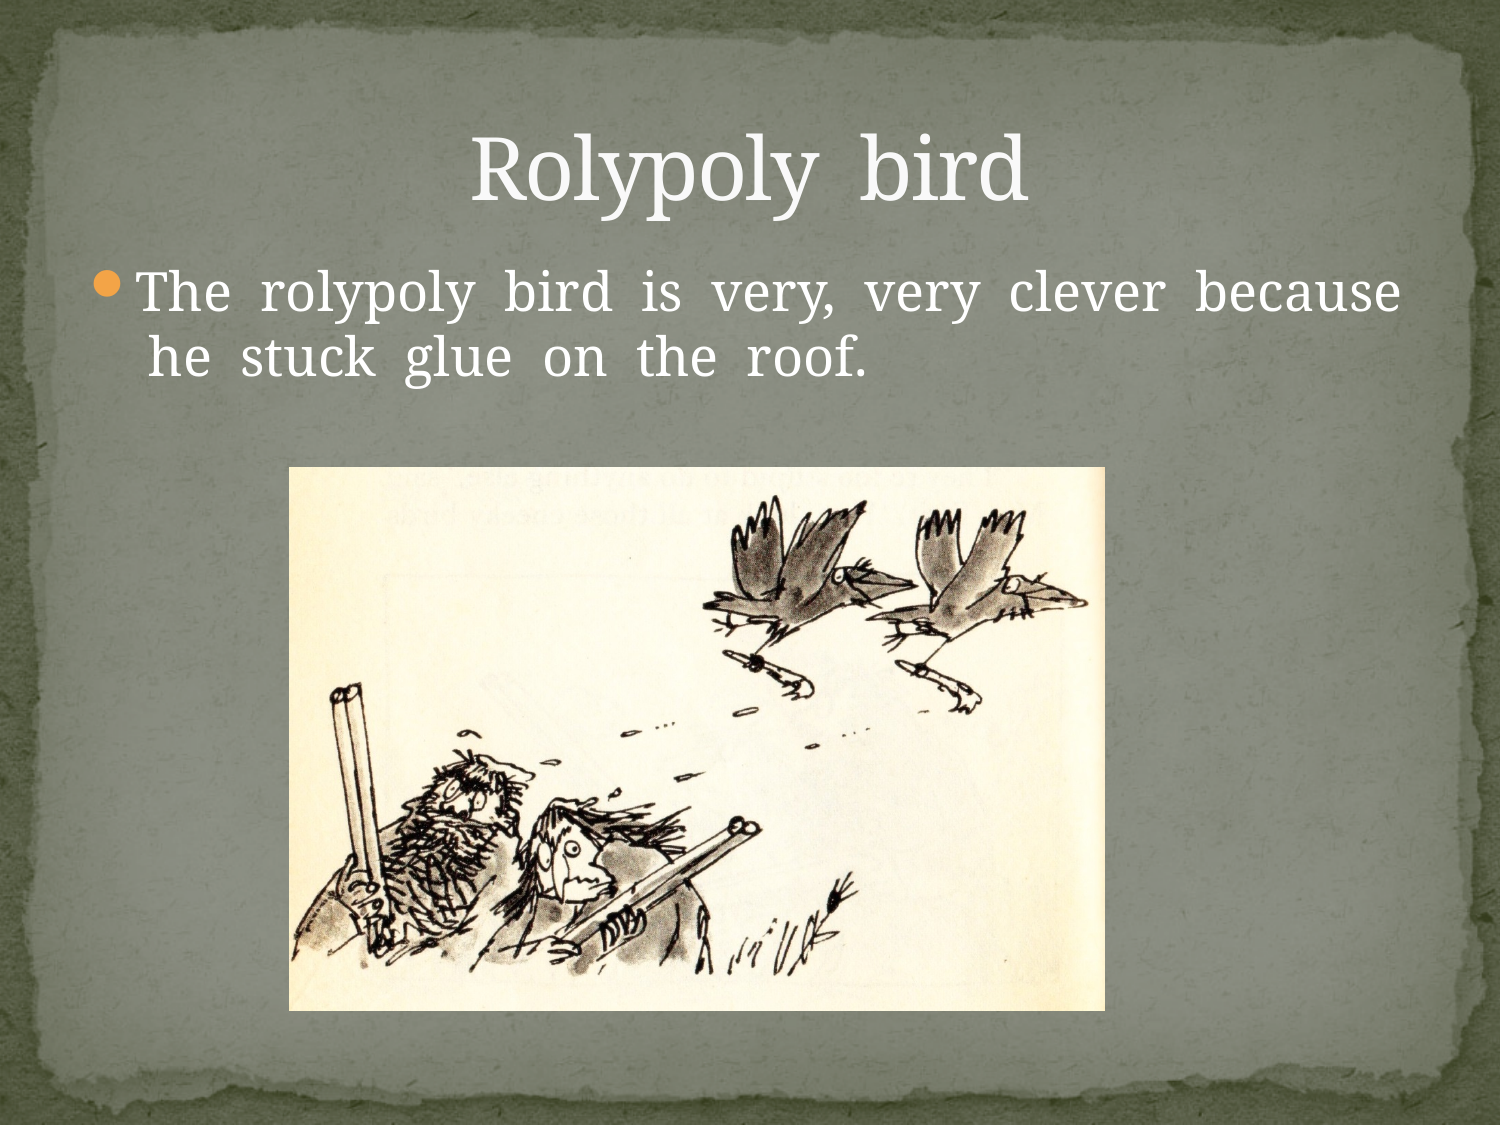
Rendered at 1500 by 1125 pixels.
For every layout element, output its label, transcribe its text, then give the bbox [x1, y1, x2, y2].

list The rolypoly bird is very, very clever because he stuck glue on the roof. [75, 249, 1425, 1000]
picture [289, 467, 1105, 1011]
title Rolypoly bird [74, 24, 1425, 225]
